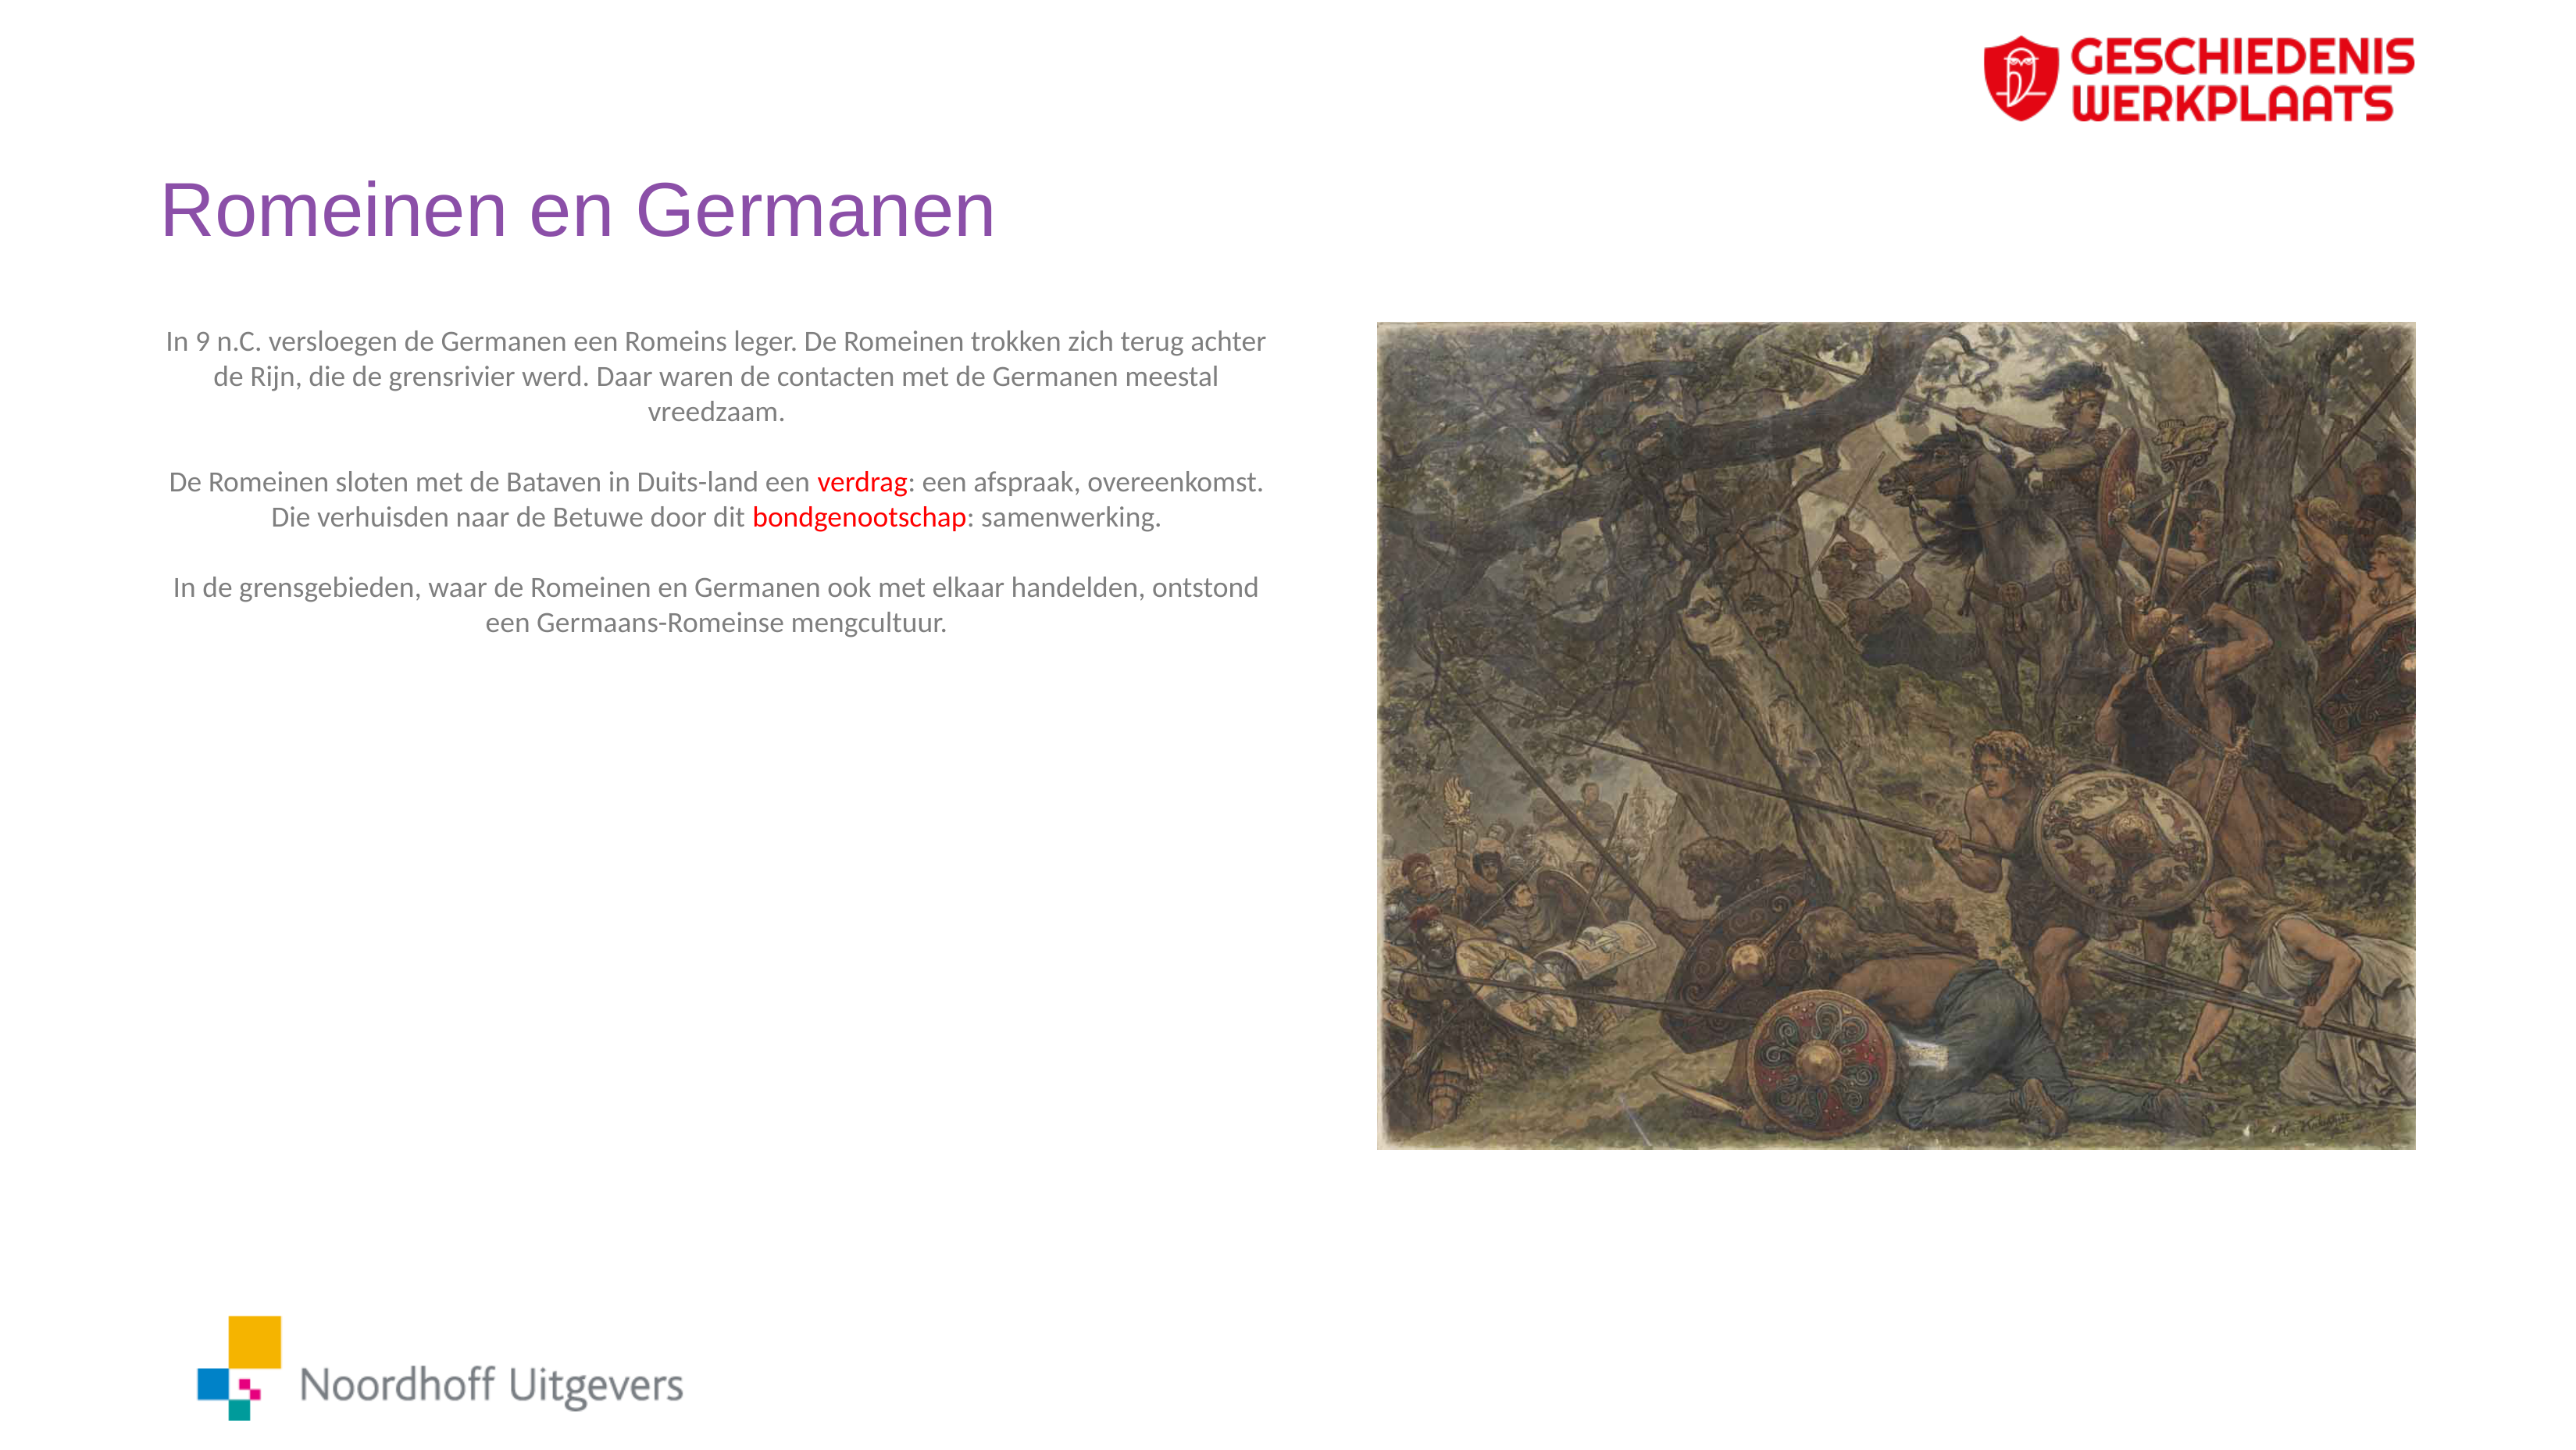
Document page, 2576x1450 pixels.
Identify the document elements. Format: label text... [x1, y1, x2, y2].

picture [1610, 0, 2576, 161]
picture [159, 1288, 802, 1449]
picture [1377, 322, 2416, 1150]
title Romeinen en Germanen [159, 159, 2416, 266]
list In 9 n.C. versloegen de Germanen een Romeins leger. De Romeinen trokken zich terug achter de Rijn, die de grensrivier werd. Daar waren de contacten met de Germanen meestal vreedzaam. De Romeinen sloten met de Bataven in Duits-land een verdrag: een afspraak, overeenkomst. Die verhuisden naar de Betuwe door dit bondgenootschap: samenwerking. In de grensgebieden, waar de Romeinen en Germanen ook met elkaar handelden, ontstond een Germaans-Romeinse mengcultuur. [159, 322, 1288, 1288]
